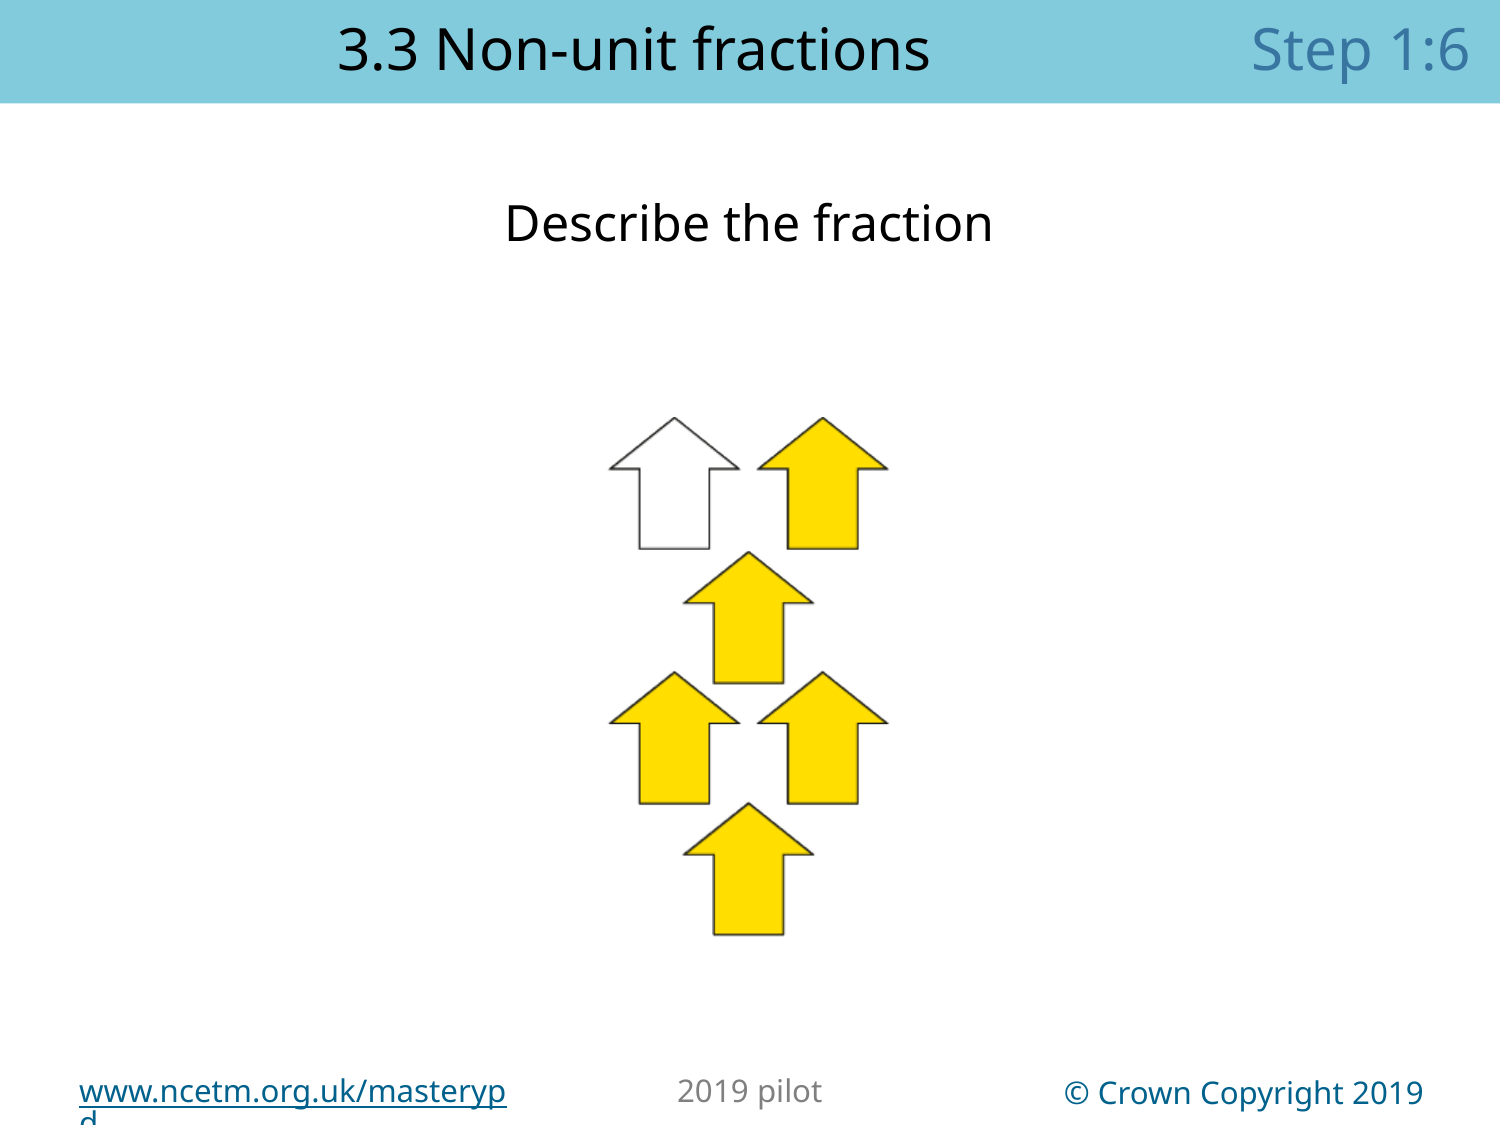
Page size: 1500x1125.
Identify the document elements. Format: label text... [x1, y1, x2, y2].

picture [100, 417, 1400, 964]
list 3.3 Non-unit fractions Step 1:6 [0, 0, 1500, 104]
text_box Describe the fraction [128, 183, 1372, 259]
